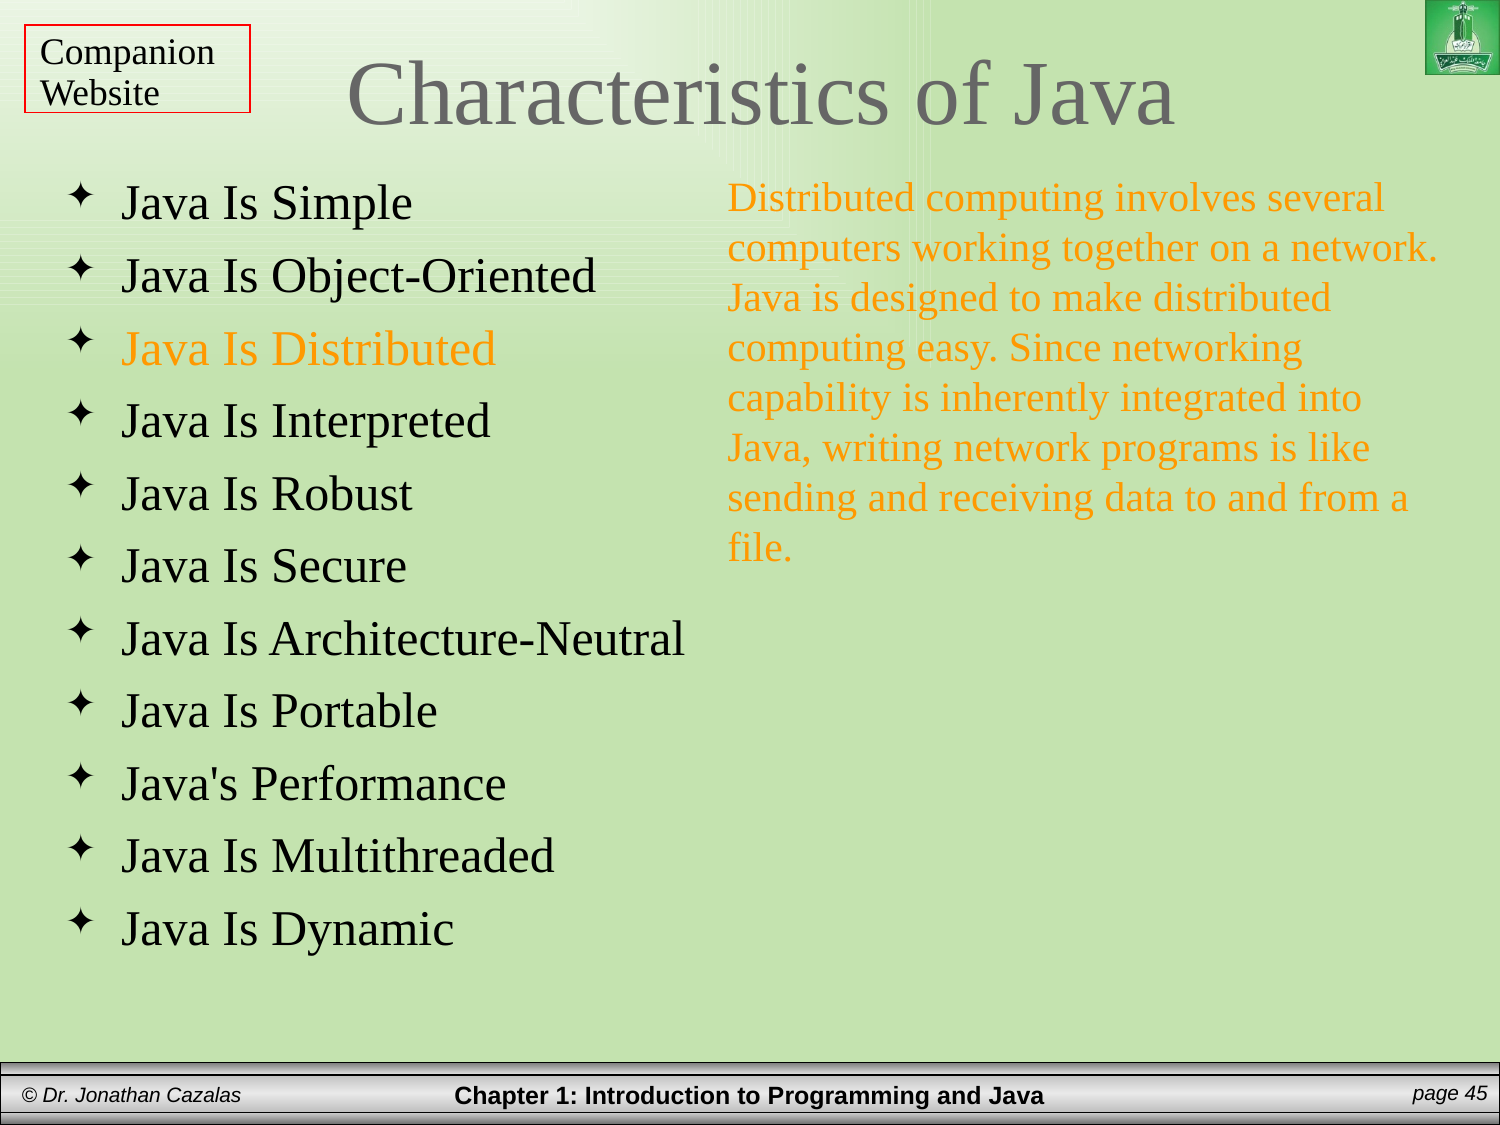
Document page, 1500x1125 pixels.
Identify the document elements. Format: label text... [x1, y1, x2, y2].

text_box Distributed computing involves several computers working together on a network. Java is designed to make distributed computing easy. Since networking capability is inherently integrated into Java, writing network programs is like sending and receiving data to and from a file. [712, 162, 1463, 578]
text_box Companion Website [24, 24, 250, 113]
text_box Java Is Simple Java Is Object-Oriented Java Is Distributed Java Is Interpreted Java Is Robust Java Is Secure Java Is Architecture-Neutral Java Is Portable Java's Performance Java Is Multithreaded Java Is Dynamic [49, 162, 713, 1025]
picture [1425, 0, 1500, 75]
text_box Characteristics of Java [112, 37, 1413, 138]
